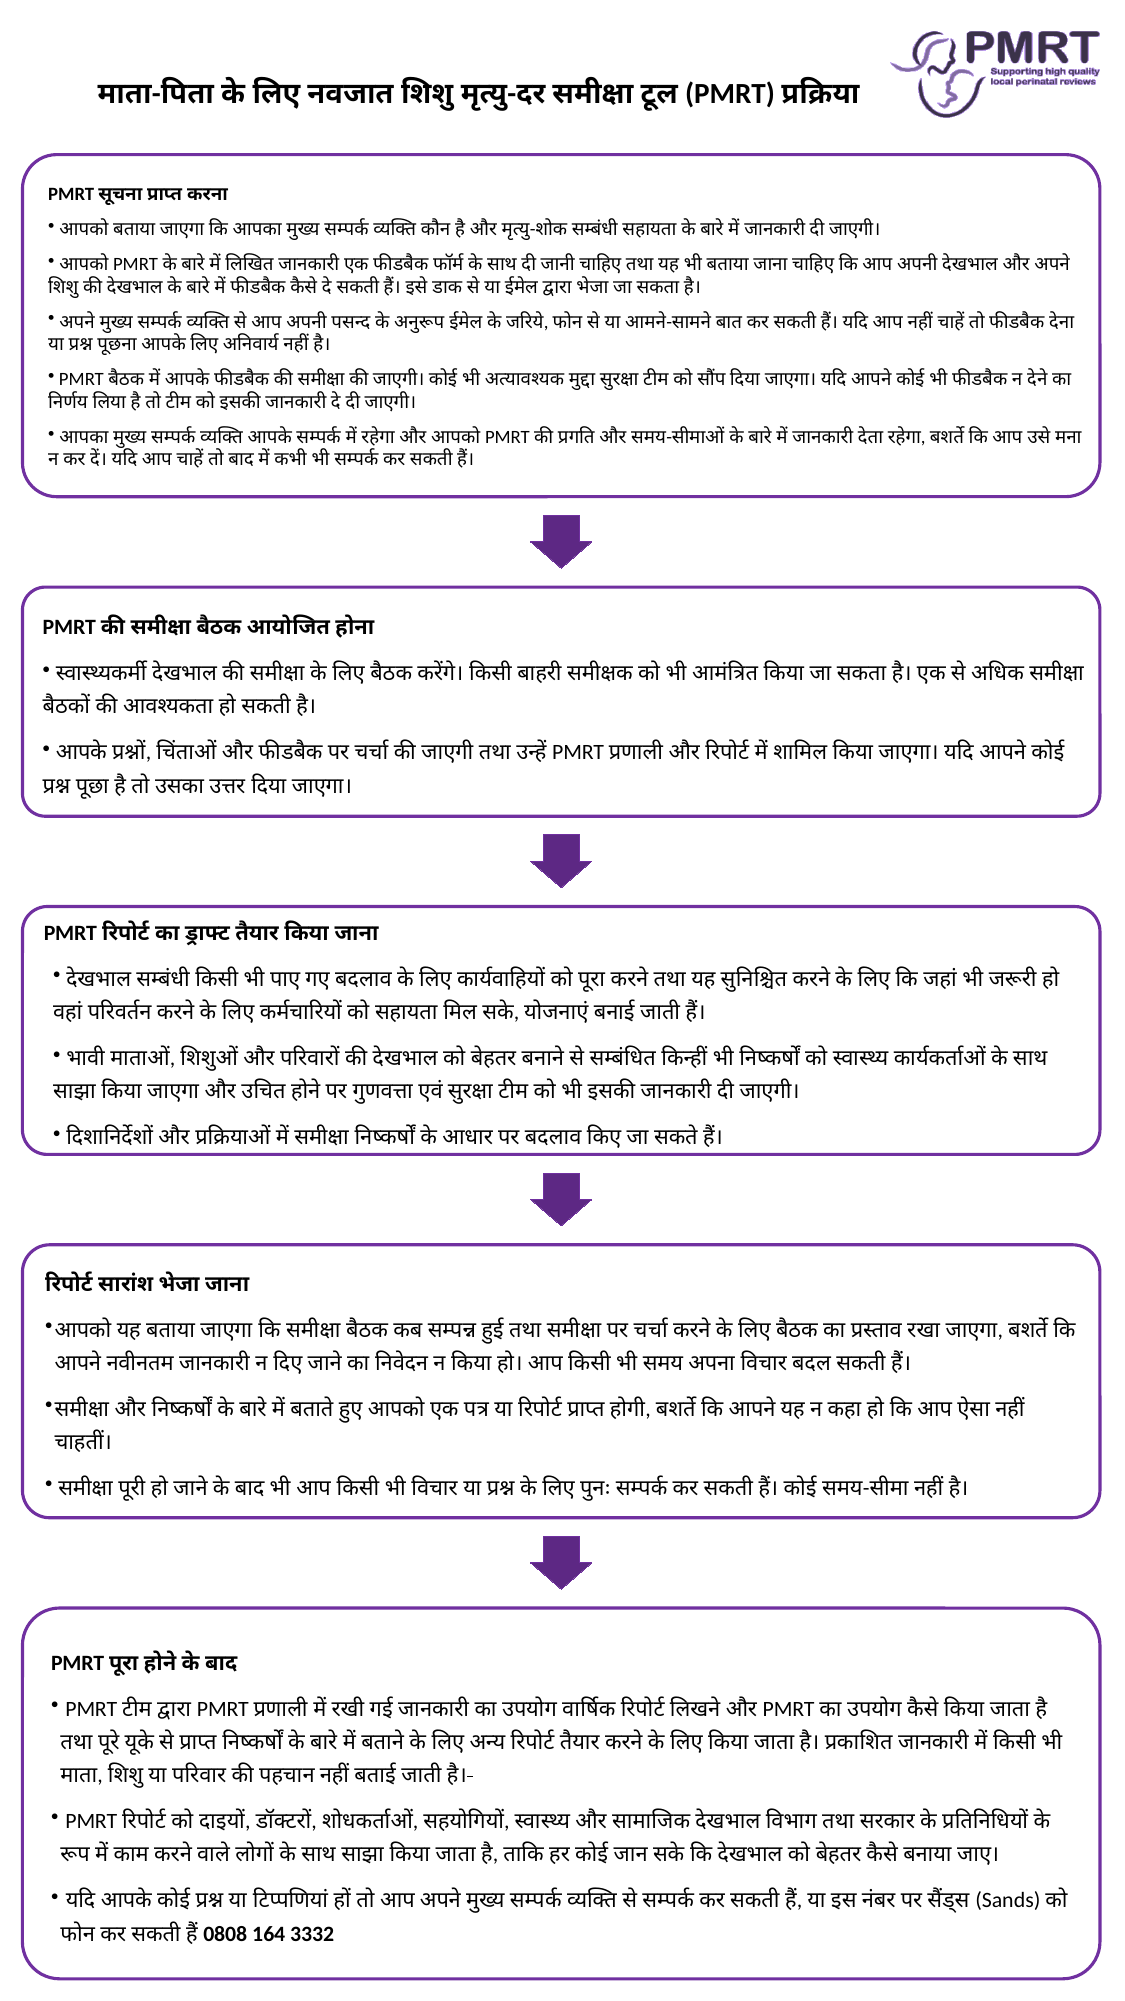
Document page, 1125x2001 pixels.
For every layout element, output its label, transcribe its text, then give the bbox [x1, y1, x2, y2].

picture [889, 31, 1100, 118]
text_box माता-पिता के लिए नवजात शिशु मृत्यु-दर समीक्षा टूल (PMRT) प्रक्रिया [47, 66, 889, 117]
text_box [22, 153, 1100, 1981]
